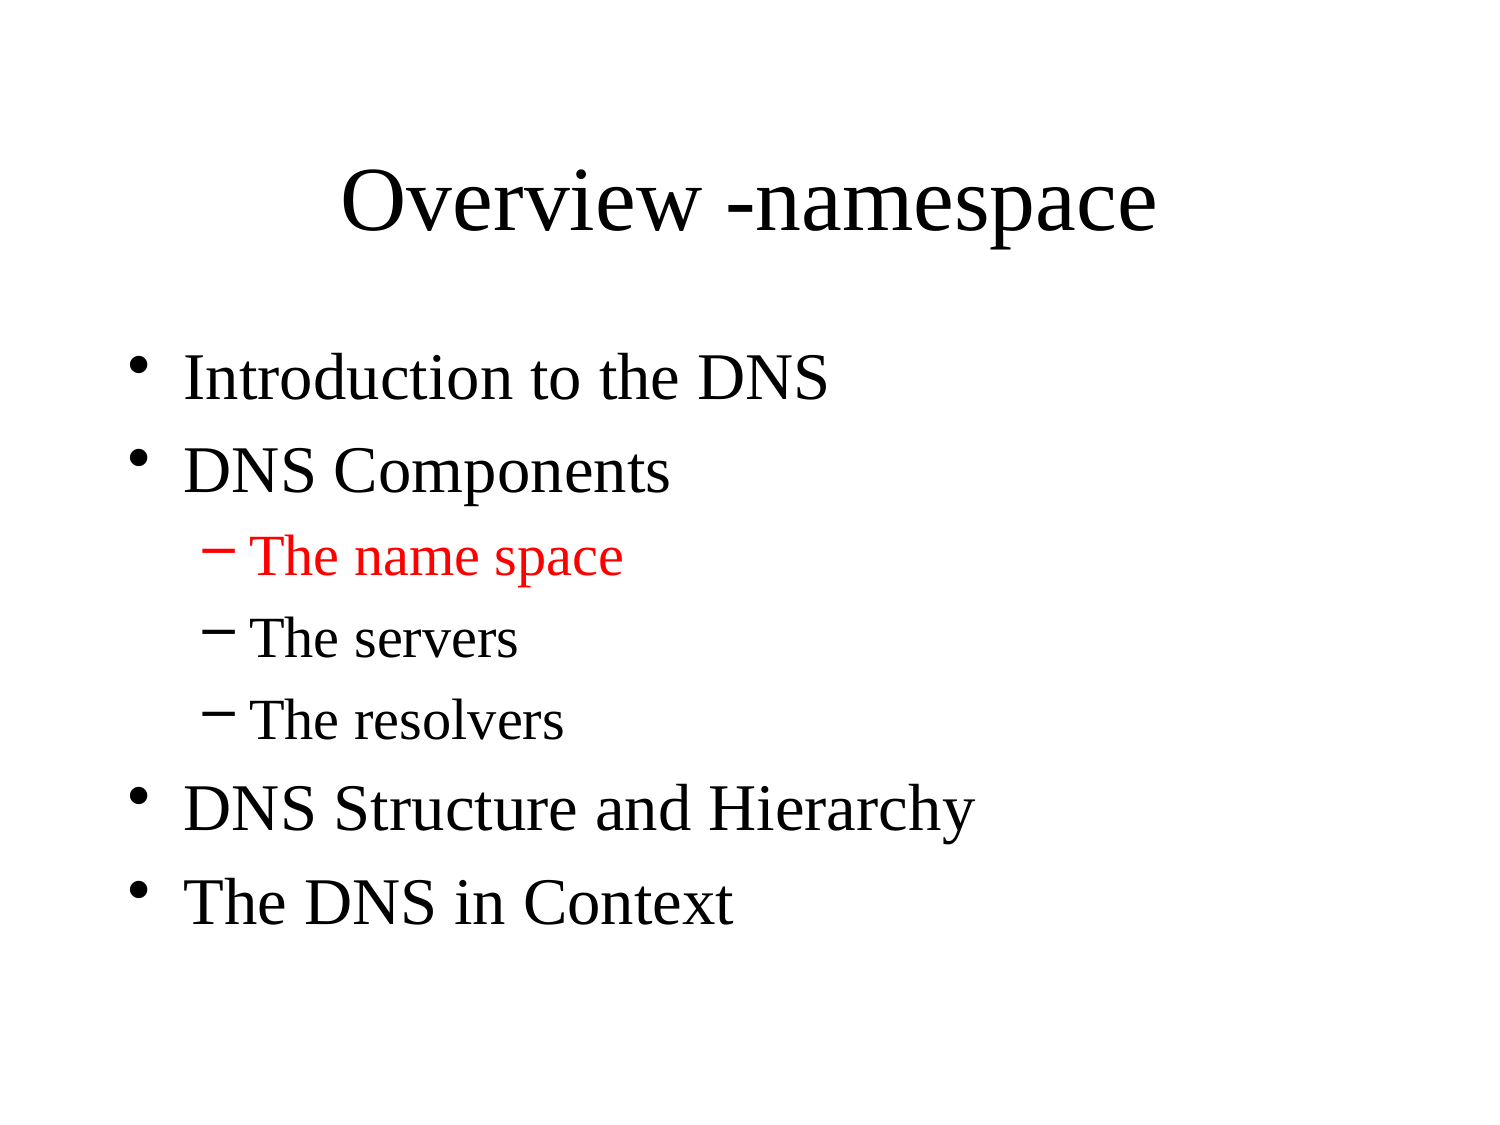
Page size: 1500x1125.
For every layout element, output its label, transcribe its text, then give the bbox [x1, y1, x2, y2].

title Overview -namespace [112, 99, 1388, 288]
list Introduction to the DNS DNS Components The name space The servers The resolvers DNS Structure and Hierarchy The DNS in Context [112, 324, 1388, 1000]
